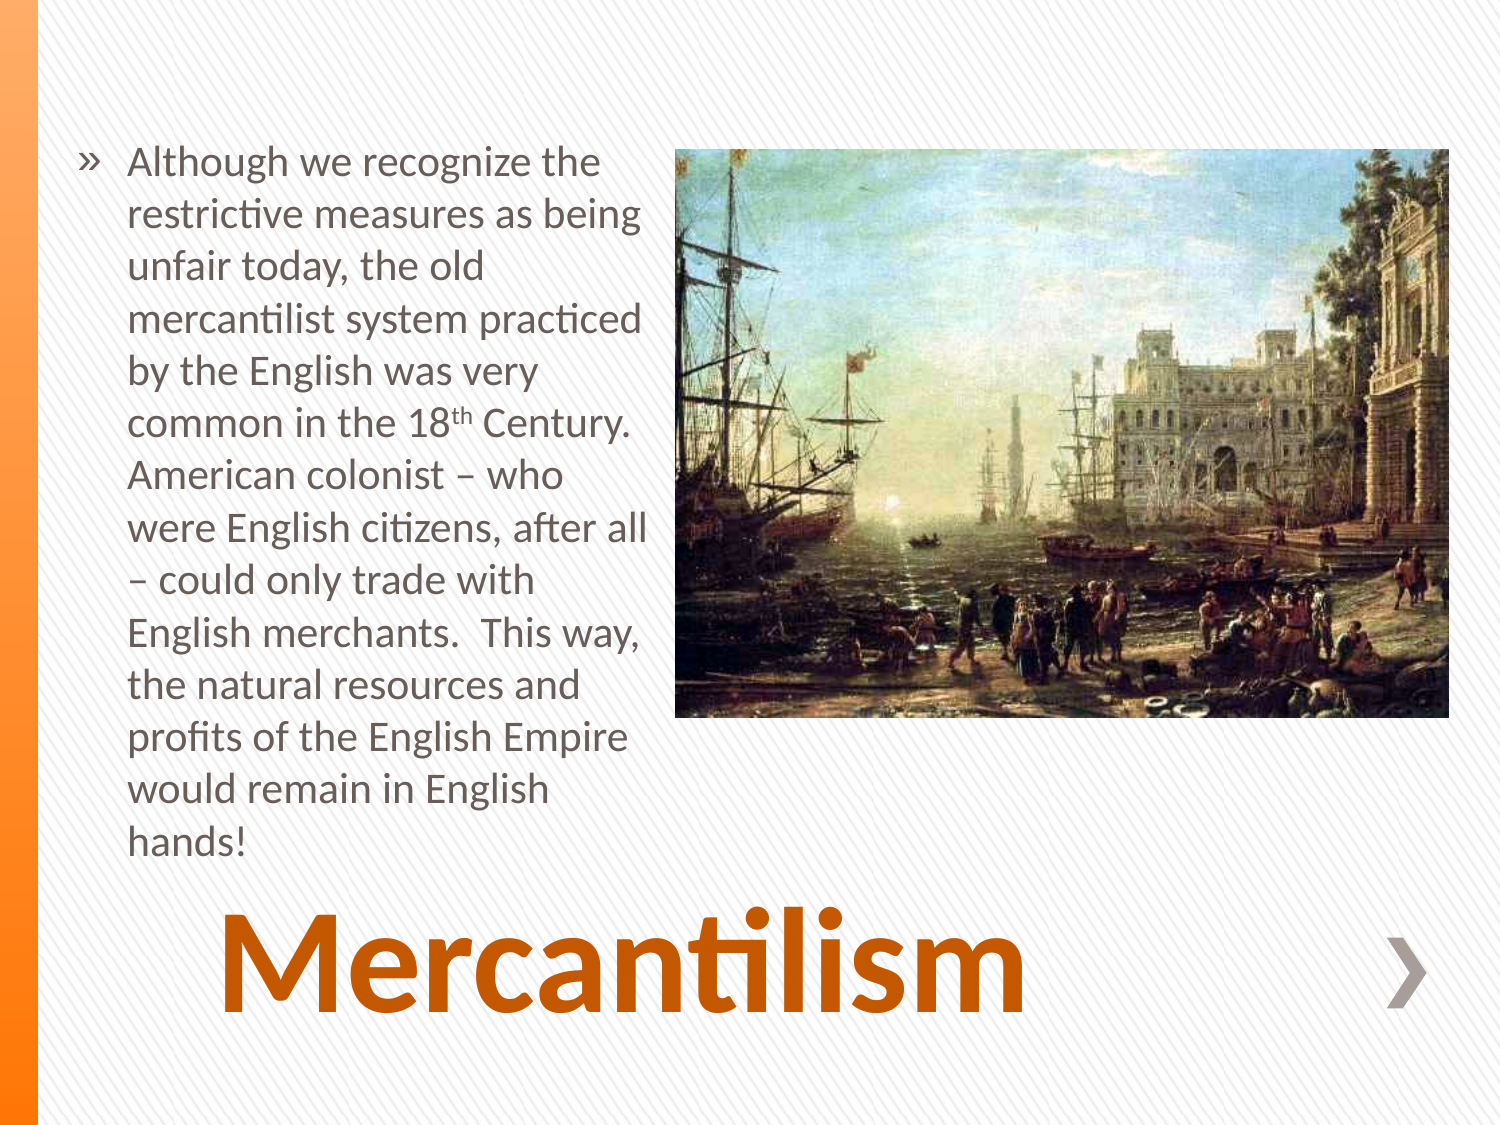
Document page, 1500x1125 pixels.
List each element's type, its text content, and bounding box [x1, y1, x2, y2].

list Although we recognize the restrictive measures as being unfair today, the old mercantilist system practiced by the English was very common in the 18th Century. American colonist – who were English citizens, after all – could only trade with English merchants. This way, the natural resources and profits of the English Empire would remain in English hands! [62, 125, 675, 888]
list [674, 149, 1450, 718]
title Mercantilism [200, 862, 1388, 1050]
